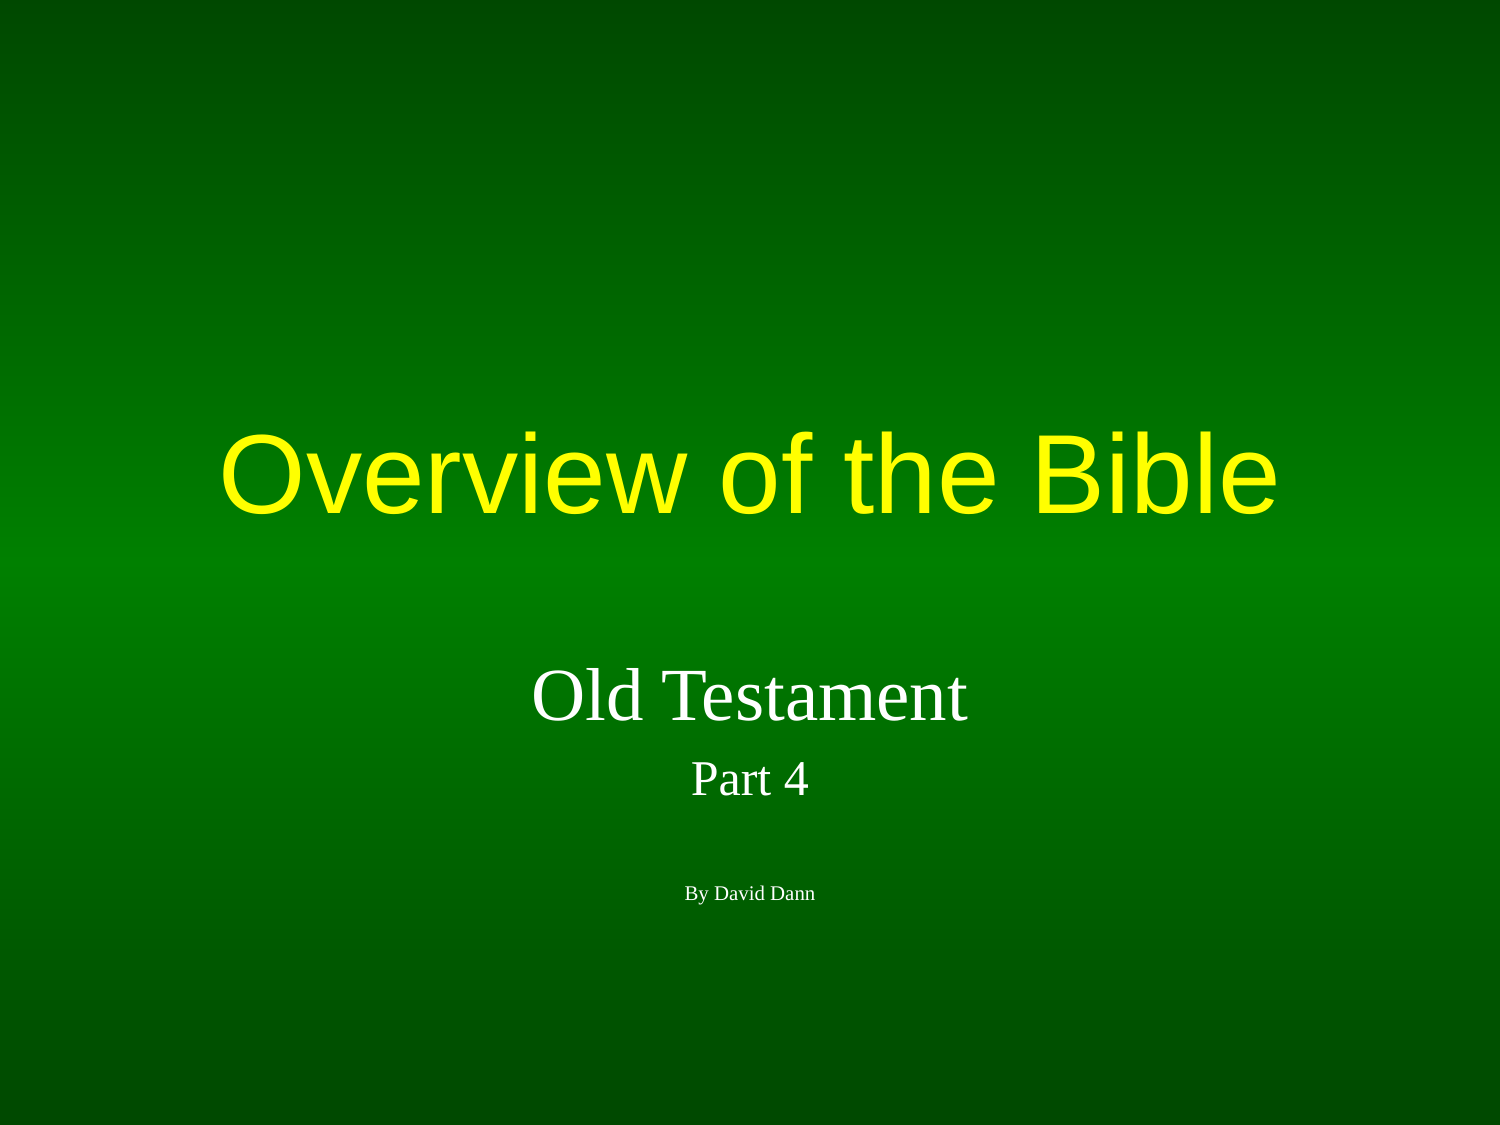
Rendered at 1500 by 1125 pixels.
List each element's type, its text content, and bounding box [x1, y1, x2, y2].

title Overview of the Bible [112, 375, 1388, 563]
subtitle Old Testament Part 4 By David Dann [225, 637, 1275, 1075]
